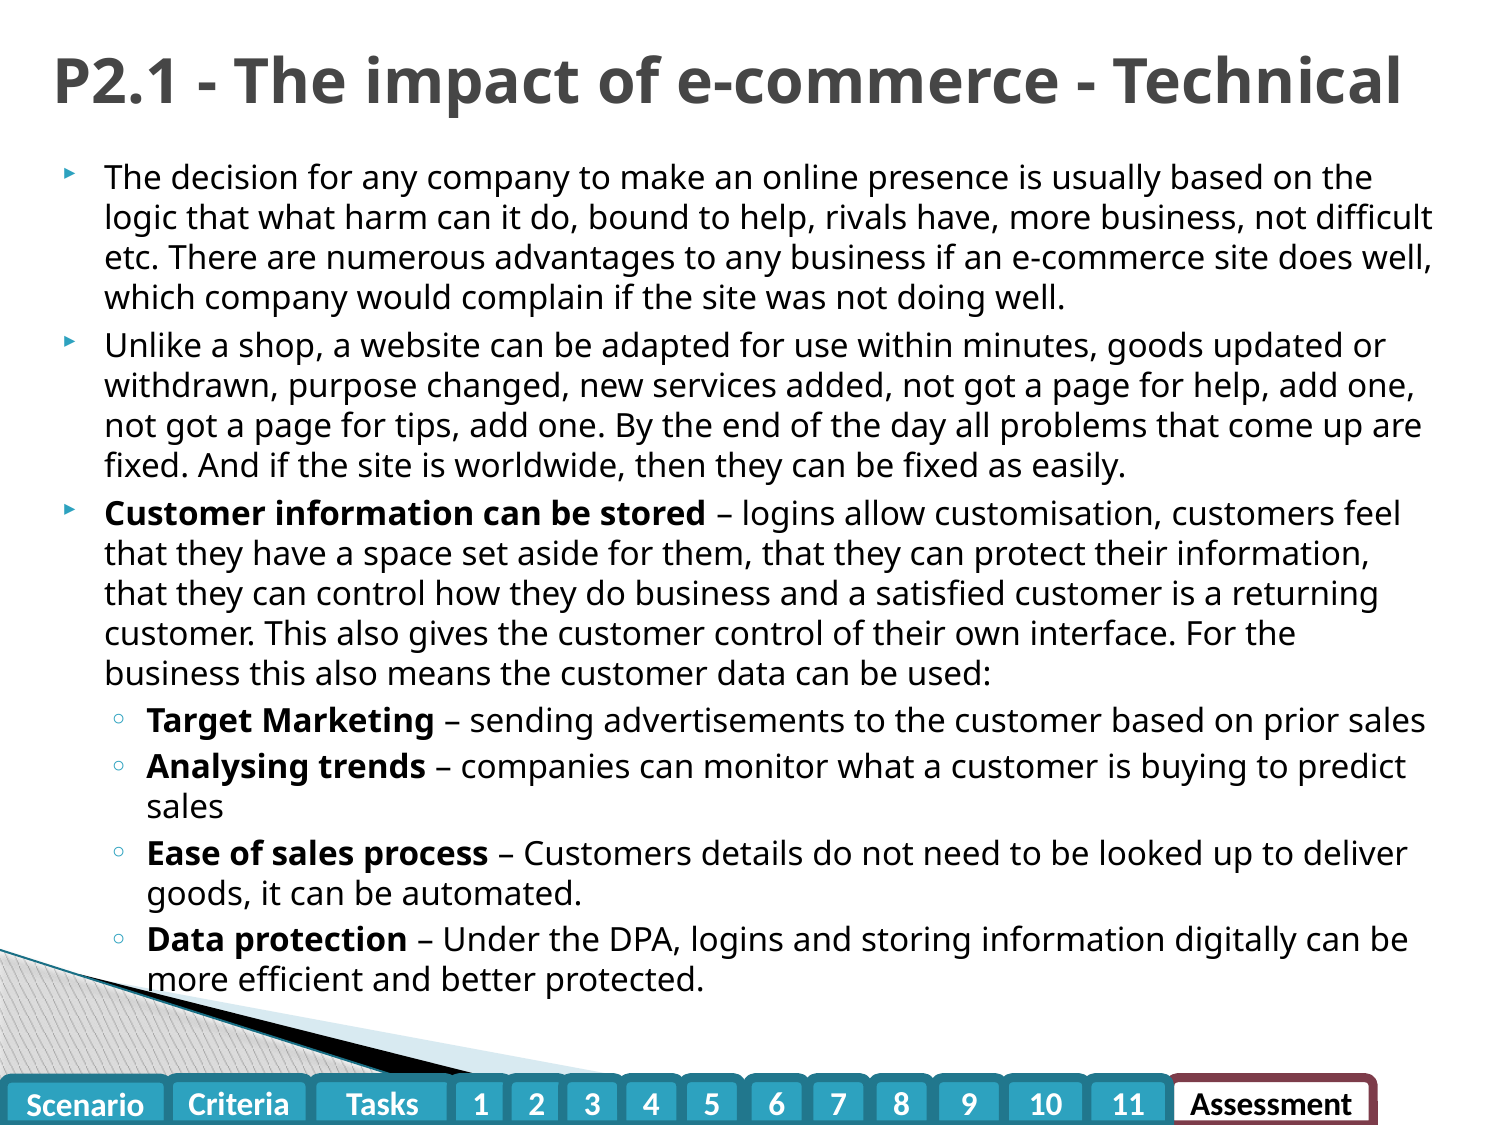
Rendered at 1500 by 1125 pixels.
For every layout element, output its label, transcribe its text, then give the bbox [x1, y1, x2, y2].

title P2.1 - The impact of e-commerce - Technical [37, 19, 1471, 138]
list The decision for any company to make an online presence is usually based on the logic that what harm can it do, bound to help, rivals have, more business, not difficult etc. There are numerous advantages to any business if an e-commerce site does well, which company would complain if the site was not doing well. Unlike a shop, a website can be adapted for use within minutes, goods updated or withdrawn, purpose changed, new services added, not got a page for help, add one, not got a page for tips, add one. By the end of the day all problems that come up are fixed. And if the site is worldwide, then they can be fixed as easily. Customer information can be stored – logins allow customisation, customers feel that they have a space set aside for them, that they can protect their information, that they can control how they do business and a satisfied customer is a returning customer. This also gives the customer control of their own interface. For the business this also means the customer data can be used: Target Marketing – sending advertisements to the customer based on prior sales Analysing trends – companies can monitor what a customer is buying to predict sales Ease of sales process – Customers details do not need to be looked up to deliver goods, it can be automated. Data protection – Under the DPA, logins and storing information digitally can be more efficient and better protected. [29, 149, 1459, 1071]
